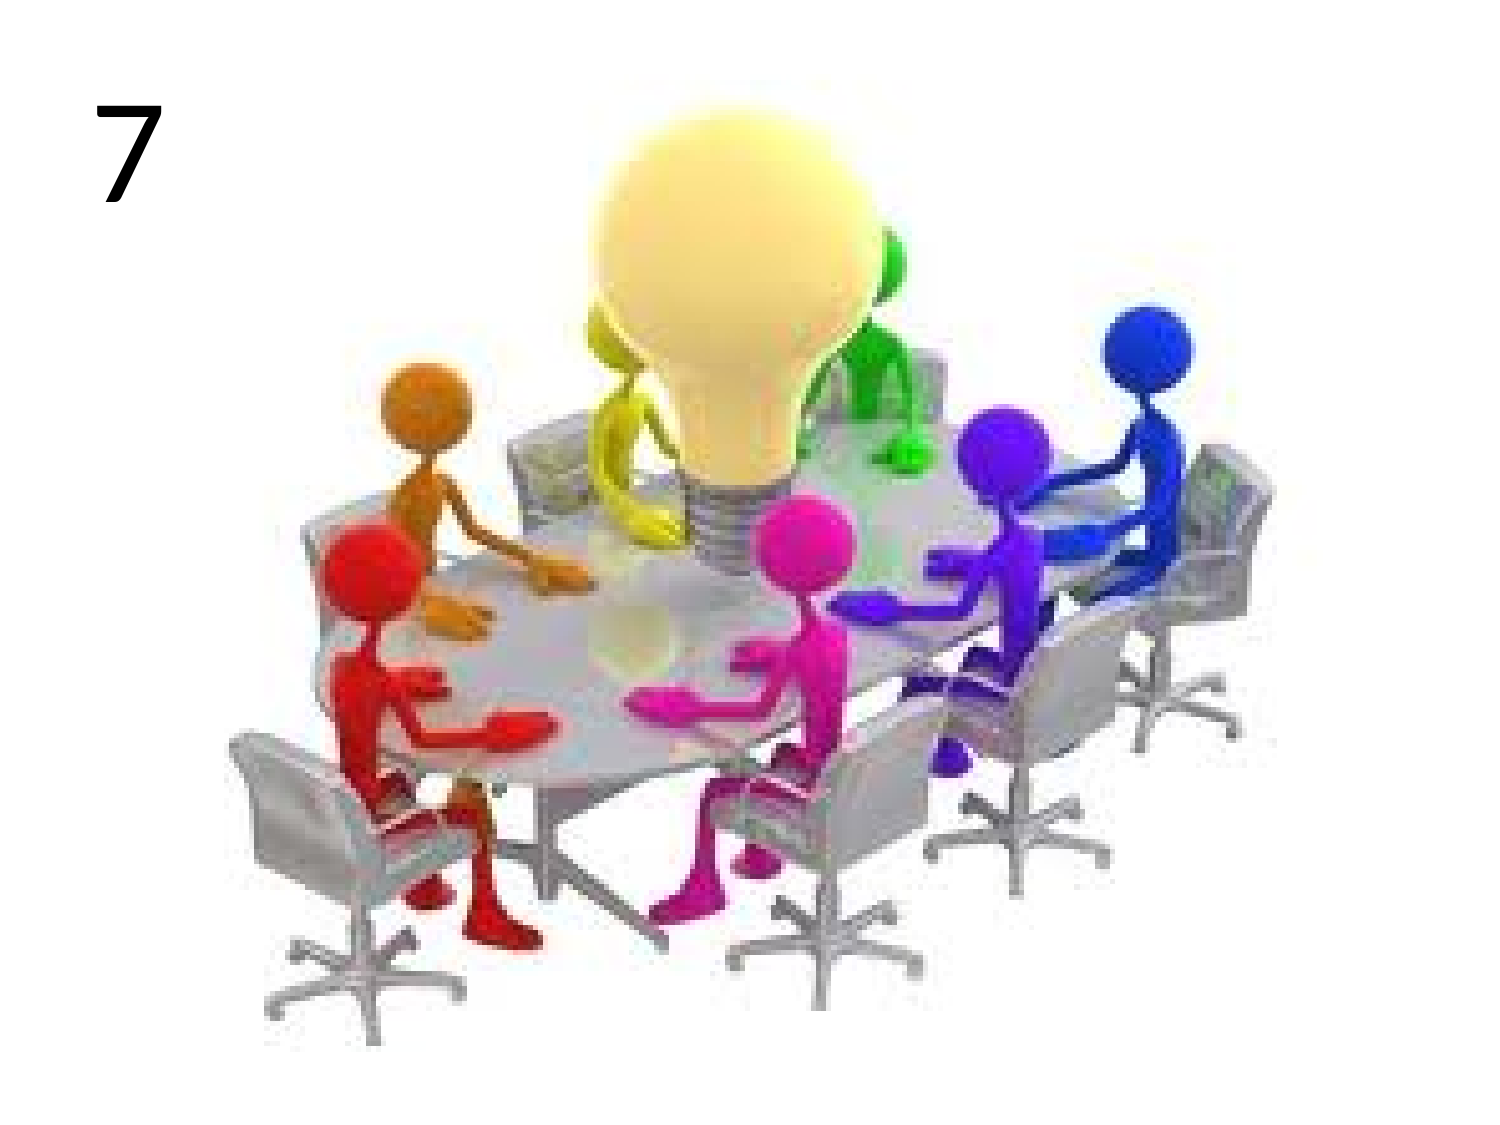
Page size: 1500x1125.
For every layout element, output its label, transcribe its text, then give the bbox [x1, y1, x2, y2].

text_box 7 [75, 45, 178, 240]
picture [184, 0, 1323, 1125]
